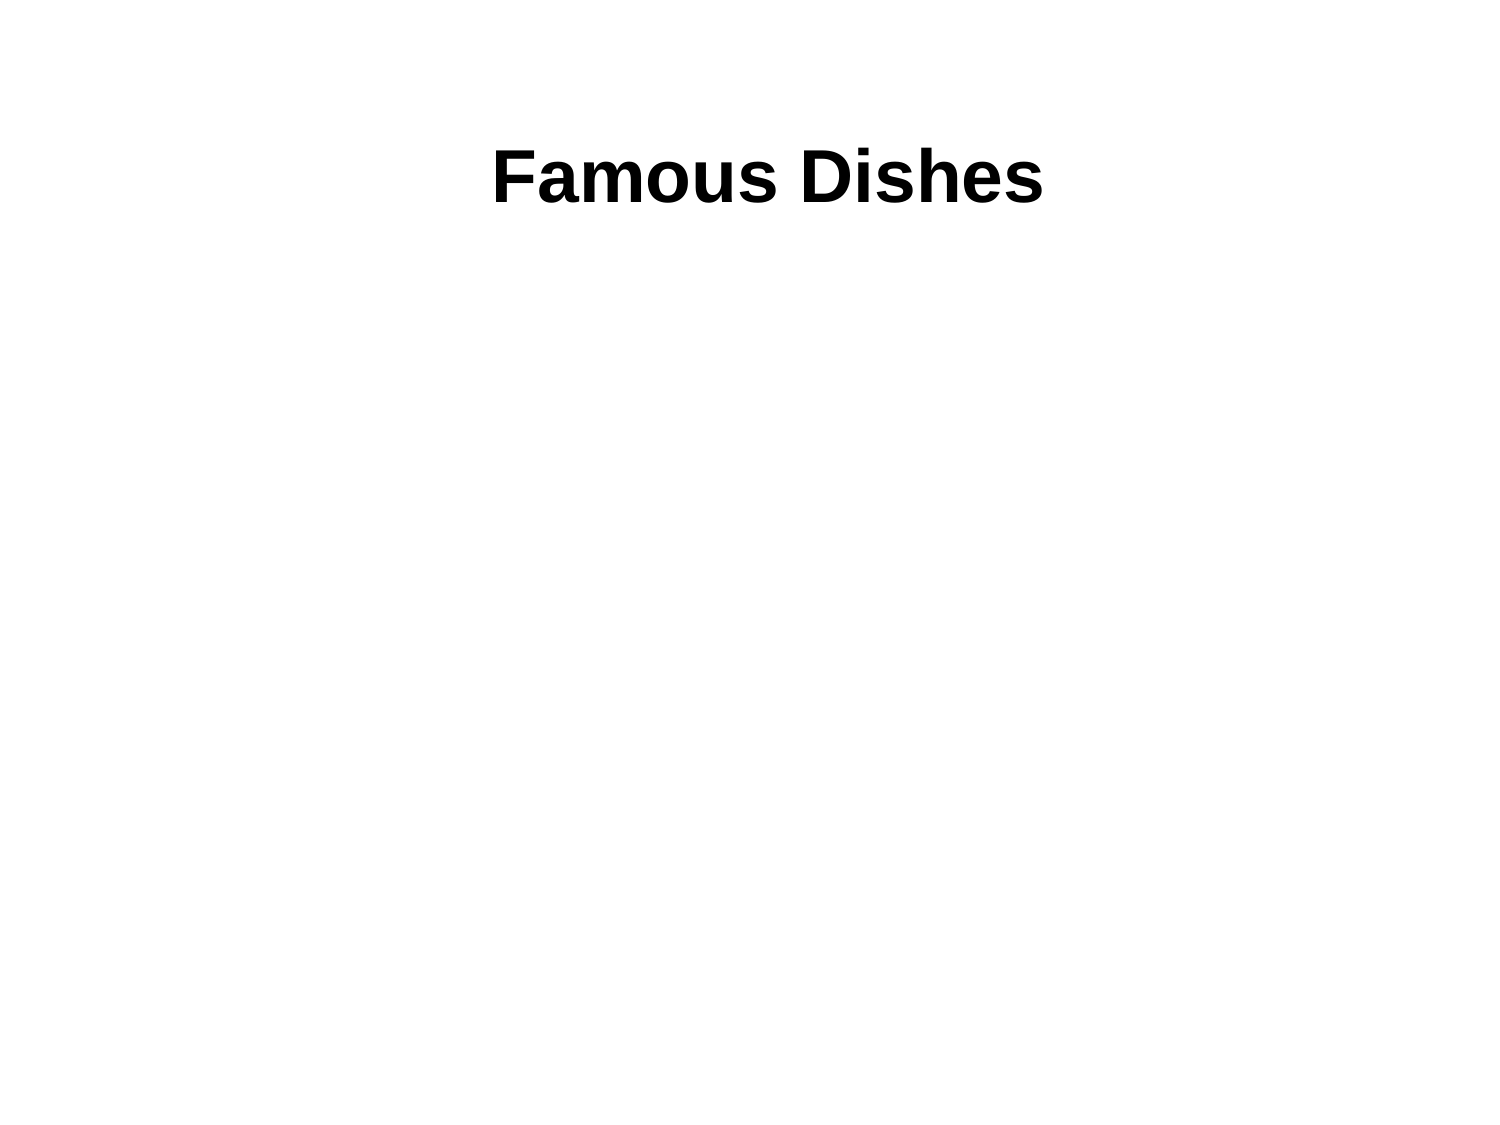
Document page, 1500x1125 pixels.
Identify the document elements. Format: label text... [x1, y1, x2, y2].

title Famous Dishes [75, 45, 1425, 233]
